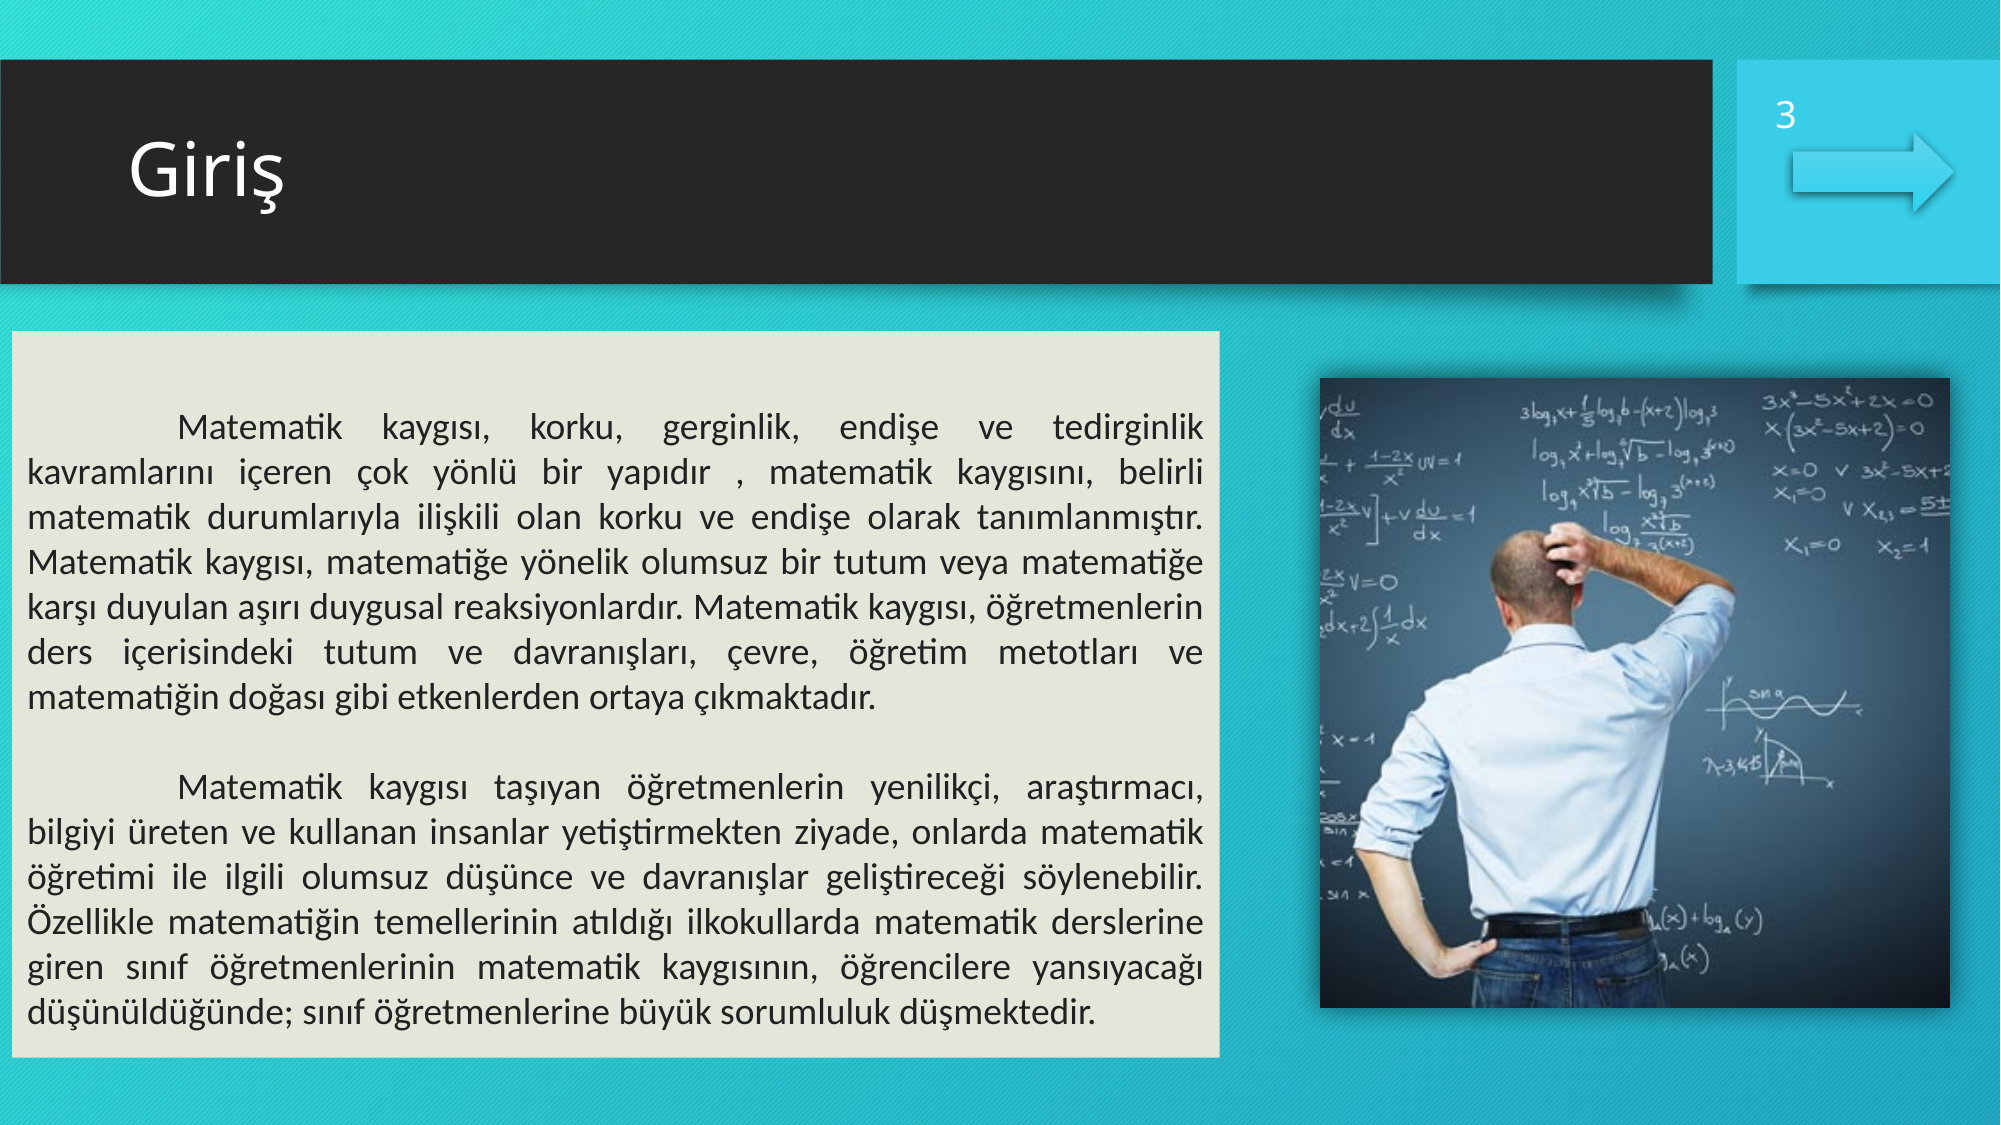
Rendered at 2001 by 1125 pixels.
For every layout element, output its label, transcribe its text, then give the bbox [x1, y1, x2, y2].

picture [0, 282, 1713, 336]
picture [1320, 377, 1951, 1008]
text_box 3 [1760, 83, 1950, 263]
text_box [1793, 132, 1954, 212]
picture [1736, 282, 2000, 307]
text_box [0, 59, 1714, 285]
text_box Matematik kaygısı, korku, gerginlik, endişe ve tedirginlik kavramlarını içeren çok yönlü bir yapıdır , matematik kaygısını, belirli matematik durumlarıyla ilişkili olan korku ve endişe olarak tanımlanmıştır. Matematik kaygısı, matematiğe yönelik olumsuz bir tutum veya matematiğe karşı duyulan aşırı duygusal reaksiyonlardır. Matematik kaygısı, öğretmenlerin ders içerisindeki tutum ve davranışları, çevre, öğretim metotları ve matematiğin doğası gibi etkenlerden ortaya çıkmaktadır. Matematik kaygısı taşıyan öğretmenlerin yenilikçi, araştırmacı, bilgiyi üreten ve kullanan insanlar yetiştirmekten ziyade, onlarda matematik öğretimi ile ilgili olumsuz düşünce ve davranışlar geliştireceği söylenebilir. Özellikle matematiğin temellerinin atıldığı ilkokullarda matematik derslerine giren sınıf öğretmenlerinin matematik kaygısının, öğrencilere yansıyacağı düşünüldüğünde; sınıf öğretmenlerine büyük sorumluluk düşmektedir. [12, 336, 1220, 1058]
text_box Giriş [112, 83, 1690, 261]
text_box [1736, 59, 2000, 282]
